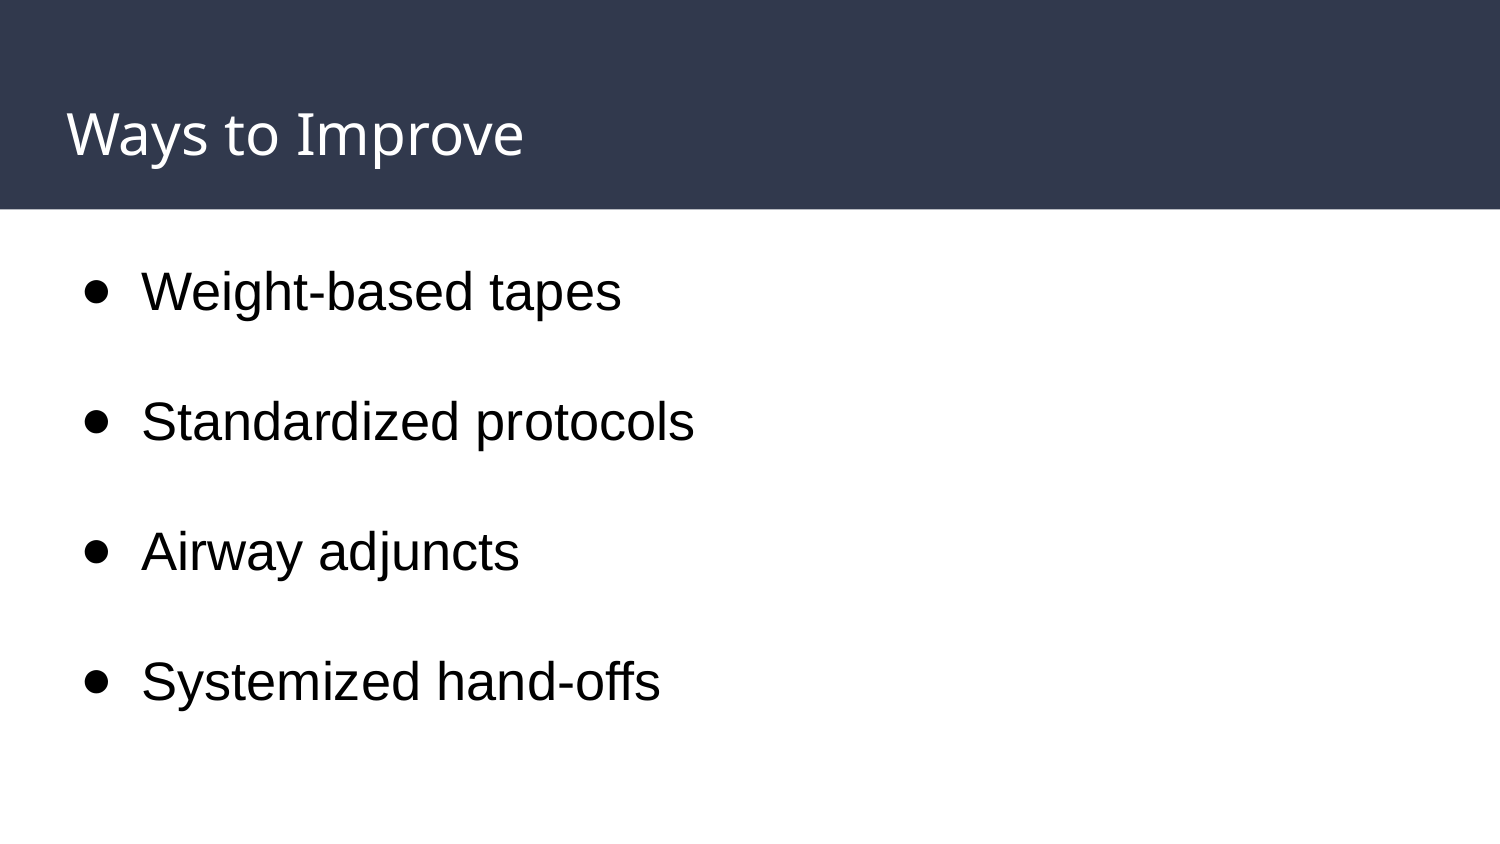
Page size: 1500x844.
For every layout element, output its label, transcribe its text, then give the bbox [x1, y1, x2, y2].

text_box Weight-based tapes Standardized protocols Airway adjuncts Systemized hand-offs [51, 241, 1449, 762]
title Ways to Improve [51, 82, 1449, 185]
